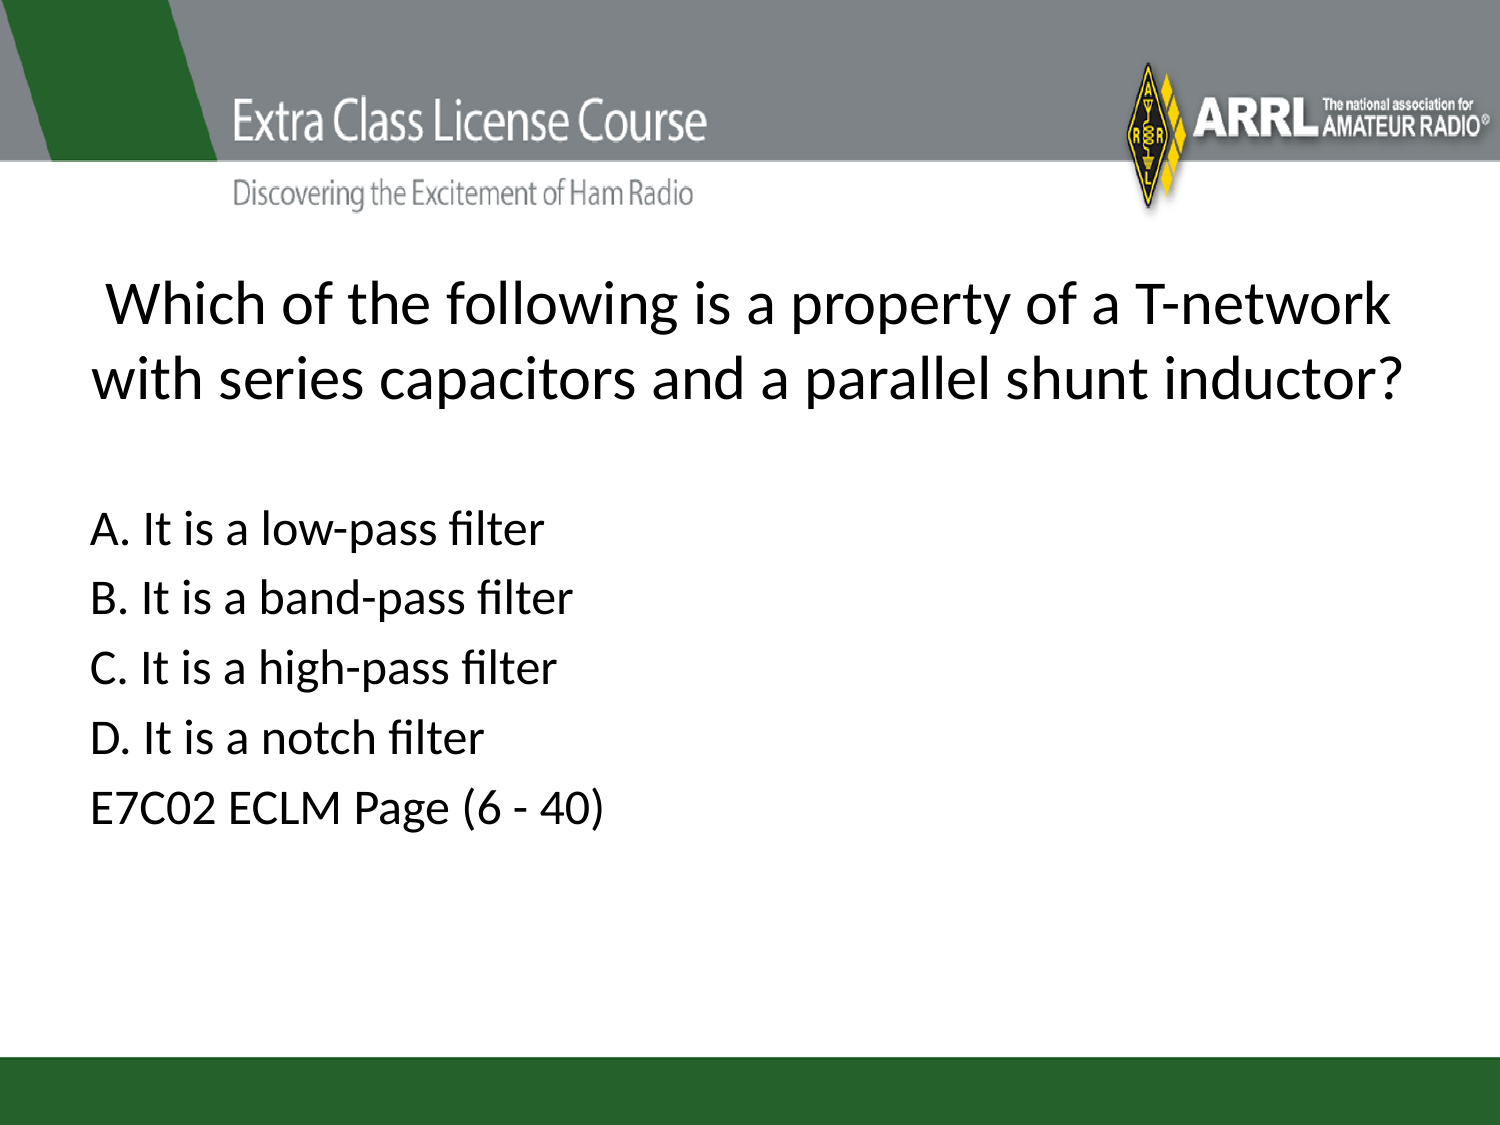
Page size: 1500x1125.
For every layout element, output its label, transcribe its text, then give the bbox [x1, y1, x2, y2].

title Which of the following is a property of a T-network with series capacitors and a parallel shunt inductor? [75, 254, 1425, 435]
list A. It is a low-pass filter B. It is a band-pass filter C. It is a high-pass filter D. It is a notch filter E7C02 ECLM Page (6 - 40) [75, 487, 1425, 1005]
picture [0, 0, 1500, 1125]
